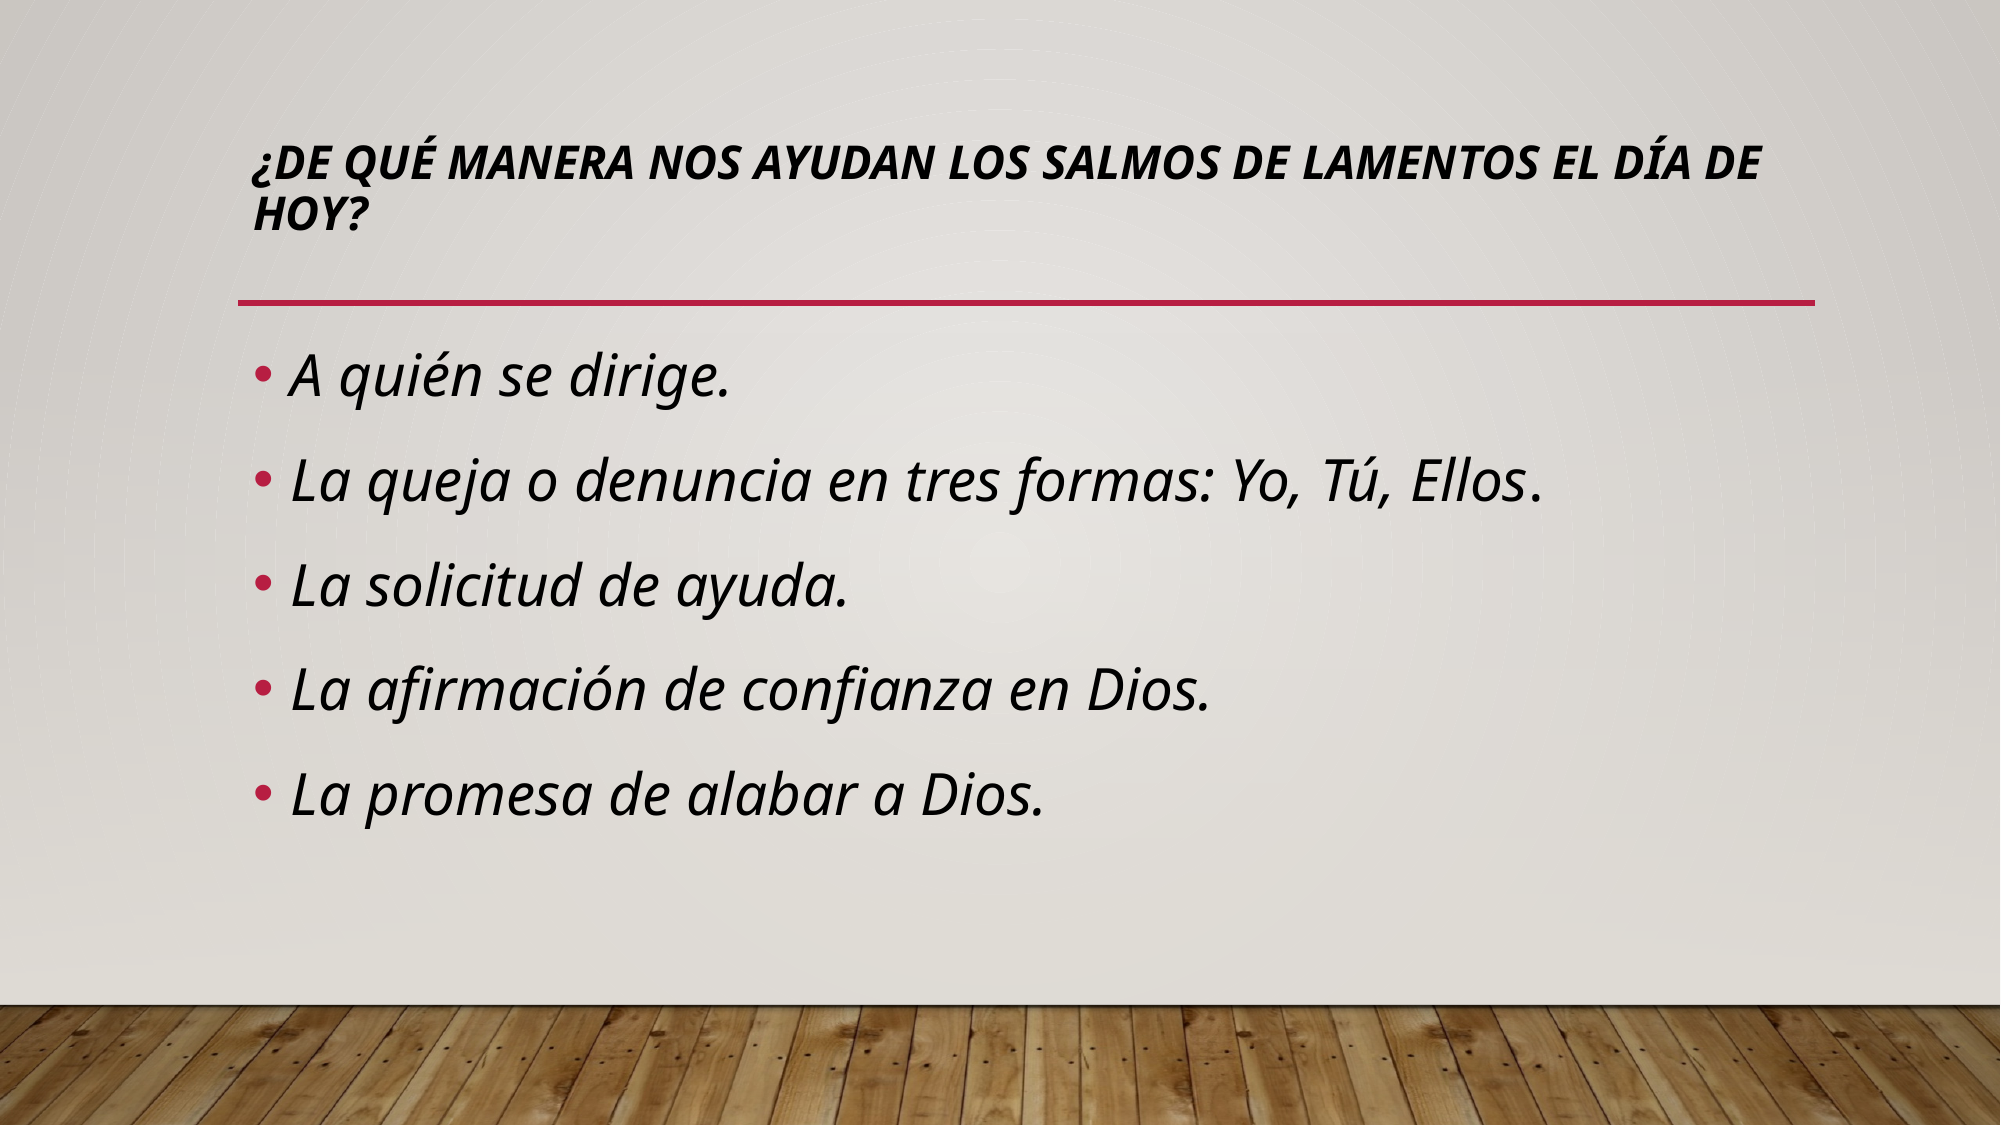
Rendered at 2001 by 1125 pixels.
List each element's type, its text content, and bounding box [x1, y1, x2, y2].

title ¿De qué manera nos ayudan los salmos de lamentos el día de hoy? [238, 131, 1814, 305]
picture [0, 1005, 2000, 1125]
list A quién se dirige. La queja o denuncia en tres formas: Yo, Tú, Ellos. La solicitud de ayuda. La afirmación de confianza en Dios. La promesa de alabar a Dios. [238, 317, 1814, 973]
